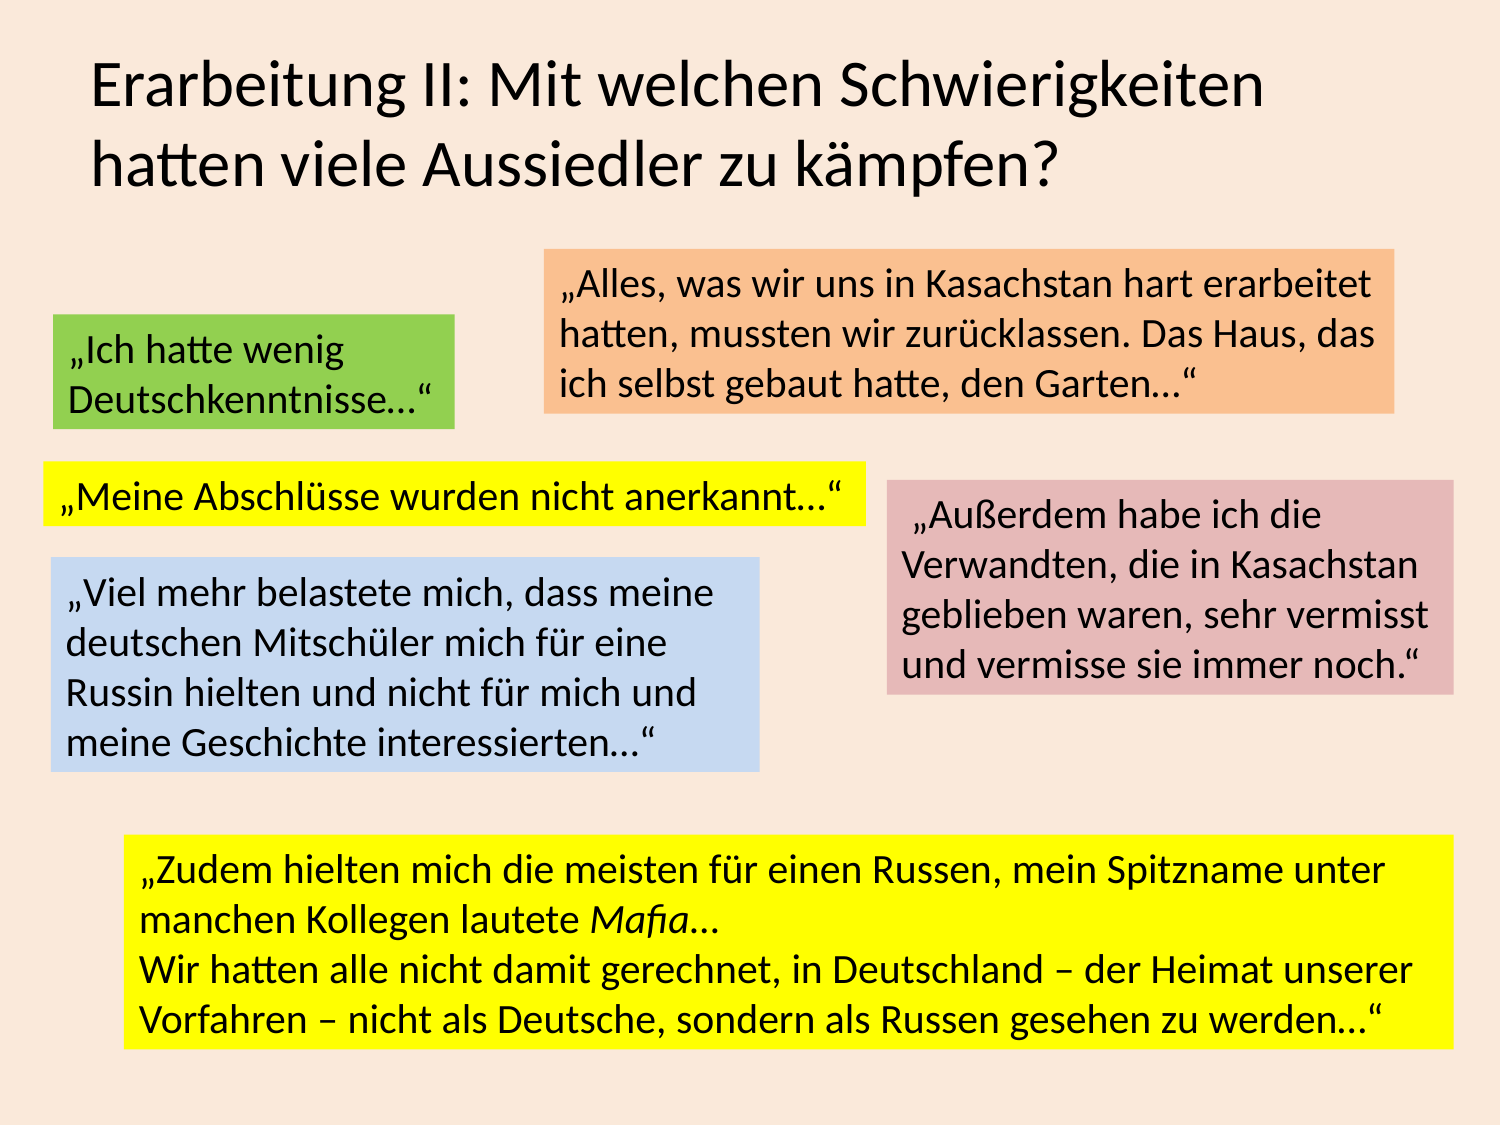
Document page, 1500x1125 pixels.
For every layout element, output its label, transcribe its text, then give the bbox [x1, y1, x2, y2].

text_box „Zudem hielten mich die meisten für einen Russen, mein Spitzname unter manchen Kollegen lautete Mafia… Wir hatten alle nicht damit gerechnet, in Deutschland – der Heimat unserer Vorfahren – nicht als Deutsche, sondern als Russen gesehen zu werden…“ [123, 834, 1454, 1050]
text_box „Viel mehr belastete mich, dass meine deutschen Mitschüler mich für eine Russin hielten und nicht für mich und meine Geschichte interessierten…“ [50, 557, 760, 772]
text_box „Alles, was wir uns in Kasachstan hart erarbeitet hatten, mussten wir zurücklassen. Das Haus, das ich selbst gebaut hatte, den Garten…“ [543, 248, 1395, 414]
text_box „Außerdem habe ich die Verwandten, die in Kasachstan geblieben waren, sehr vermisst und vermisse sie immer noch.“ [886, 479, 1454, 695]
text_box „Meine Abschlüsse wurden nicht anerkannt…“ [43, 461, 866, 527]
text_box „Ich hatte wenig Deutschkenntnisse…“ [53, 314, 455, 430]
title Erarbeitung II: Mit welchen Schwierigkeiten hatten viele Aussiedler zu kämpfen? [75, 30, 1425, 209]
